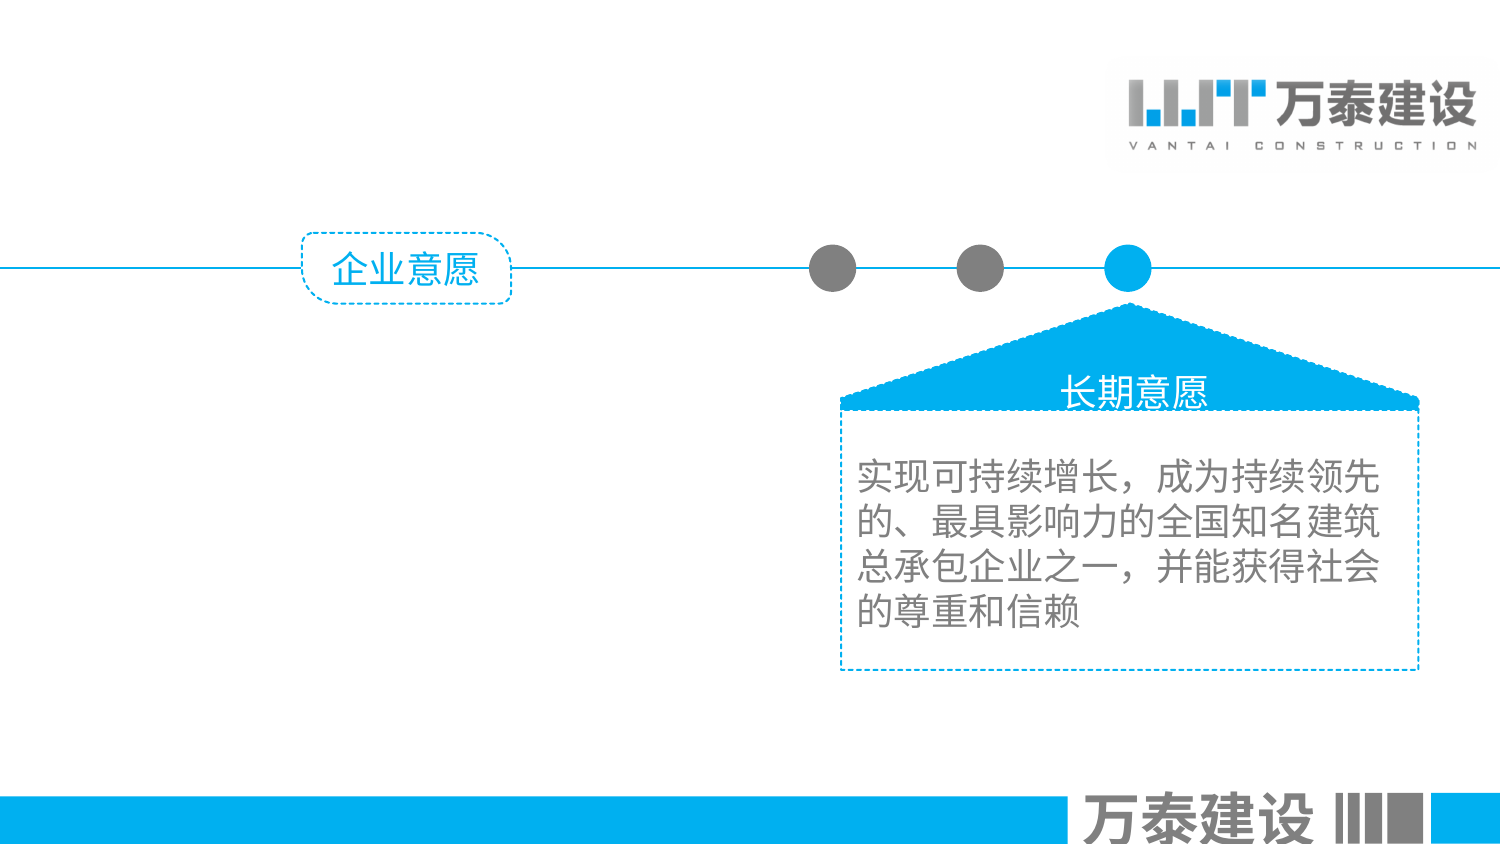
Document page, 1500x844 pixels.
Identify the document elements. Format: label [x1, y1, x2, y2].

picture [1104, 55, 1500, 174]
text_box [0, 775, 1500, 844]
text_box [0, 232, 1500, 304]
text_box [840, 303, 1424, 643]
text_box [839, 650, 1421, 673]
